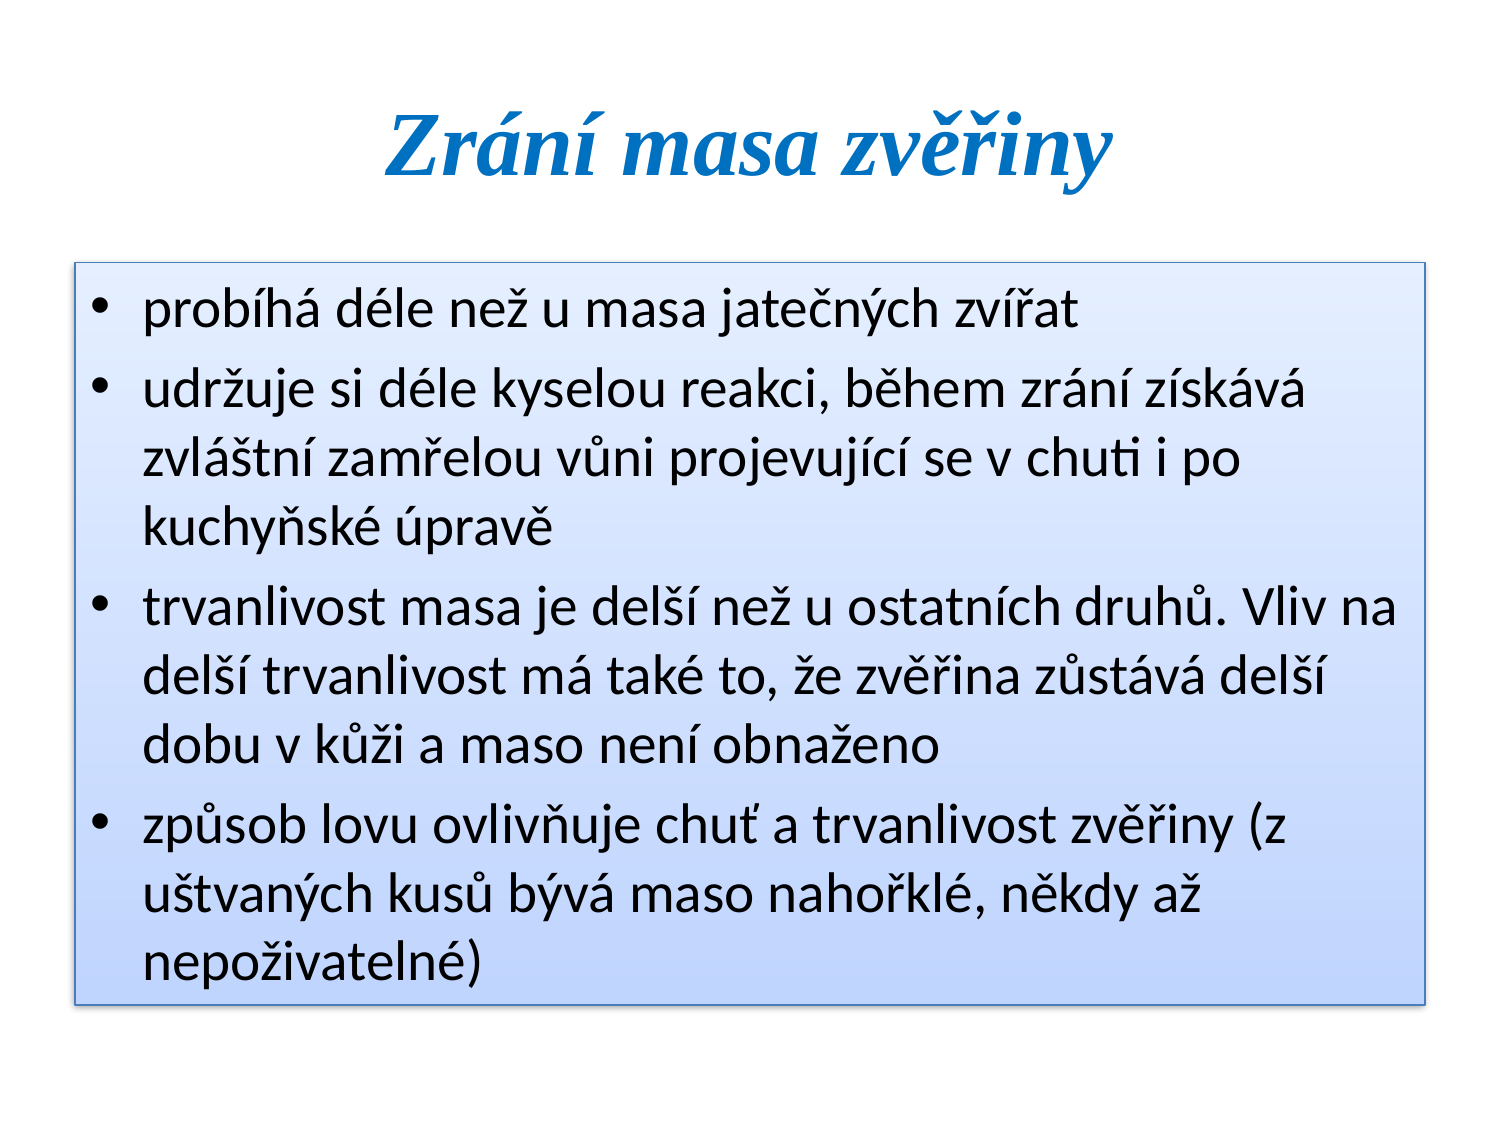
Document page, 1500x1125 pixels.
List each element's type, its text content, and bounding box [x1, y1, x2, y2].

list probíhá déle než u masa jatečných zvířat udržuje si déle kyselou reakci, během zrání získává zvláštní zamřelou vůni projevující se v chuti i po kuchyňské úpravě trvanlivost masa je delší než u ostatních druhů. Vliv na delší trvanlivost má také to, že zvěřina zůstává delší dobu v kůži a maso není obnaženo způsob lovu ovlivňuje chuť a trvanlivost zvěřiny (z uštvaných kusů bývá maso nahořklé, někdy až nepoživatelné) [74, 262, 1426, 1006]
title Zrání masa zvěřiny [75, 45, 1425, 233]
